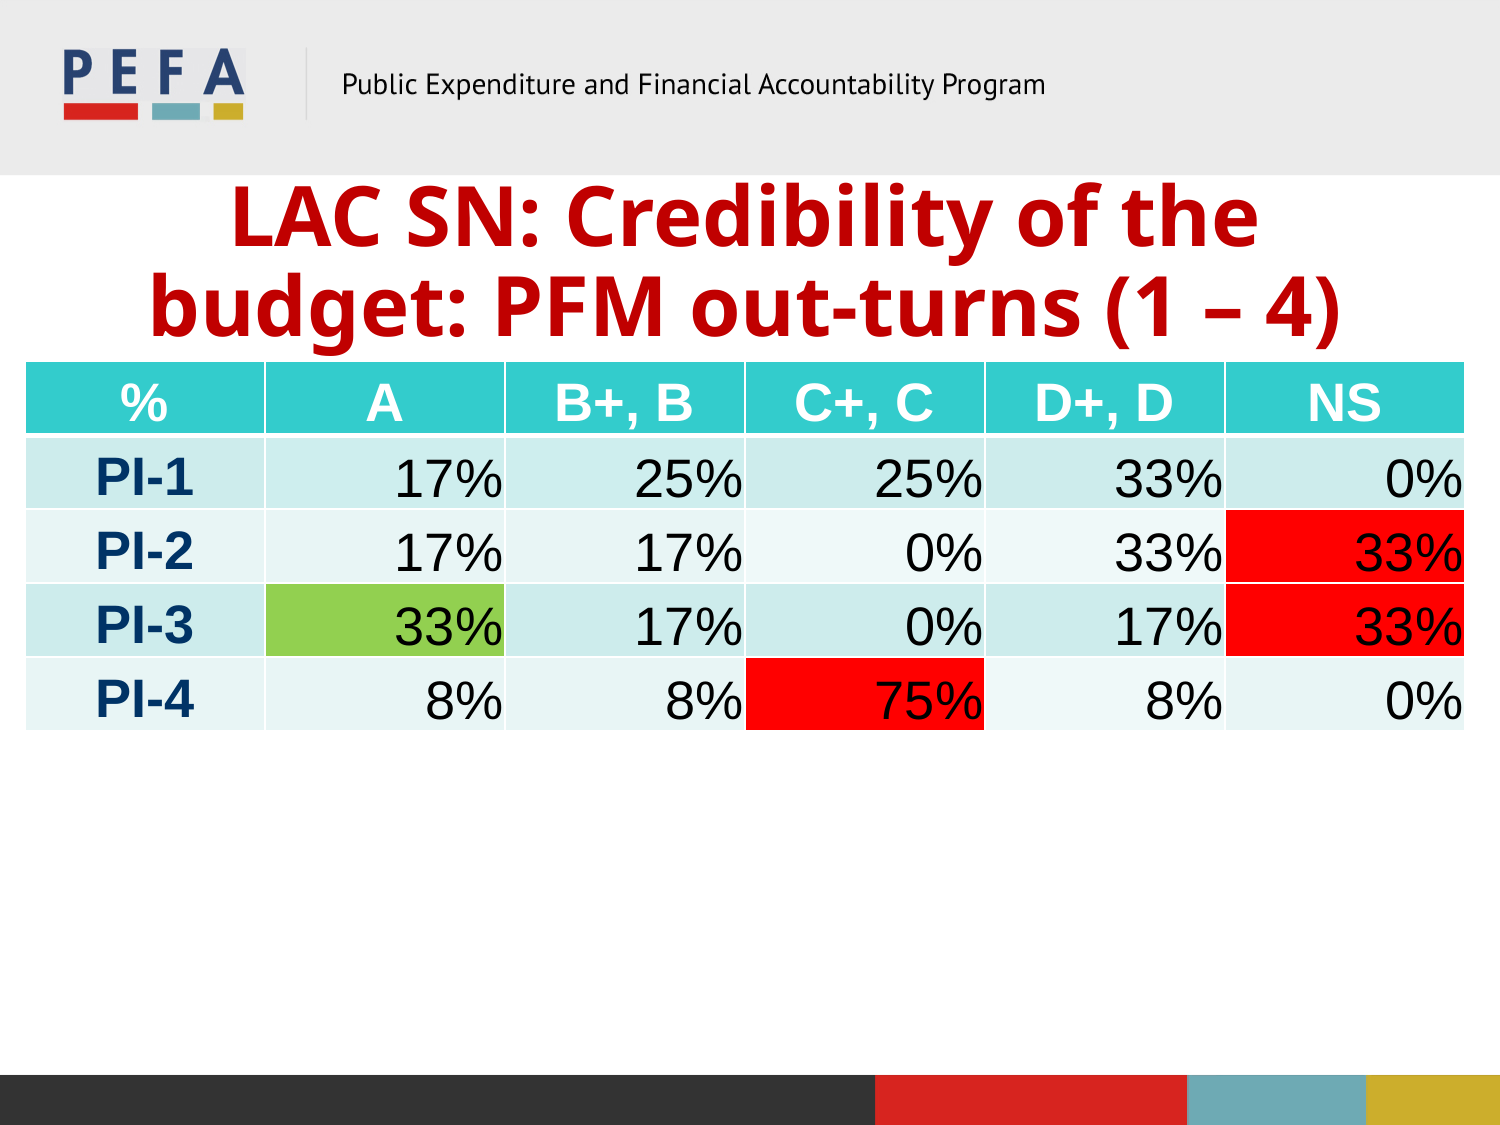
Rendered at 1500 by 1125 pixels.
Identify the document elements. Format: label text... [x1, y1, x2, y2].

table_cell 25% [506, 438, 744, 508]
table_cell 8% [986, 658, 1224, 730]
picture [0, 0, 1500, 1125]
table_header % [26, 362, 264, 433]
table_cell 0% [746, 584, 984, 656]
table_cell 25% [746, 438, 984, 508]
table_cell 33% [986, 438, 1224, 508]
table_header C+, C [746, 362, 984, 433]
table_cell 8% [266, 658, 504, 730]
table_cell 17% [266, 510, 504, 582]
table_cell 17% [986, 584, 1224, 656]
table_header B+, B [506, 362, 744, 433]
table_cell 33% [1226, 584, 1464, 656]
table_cell 17% [506, 584, 744, 656]
table_cell 33% [266, 584, 504, 656]
table_cell PI-3 [26, 584, 264, 656]
table_cell PI-4 [26, 658, 264, 730]
table_header NS [1226, 362, 1464, 433]
table_cell 17% [506, 510, 744, 582]
table_header A [266, 362, 504, 433]
title LAC SN: Credibility of the budget: PFM out-turns (1 – 4) [64, 160, 1426, 361]
table_header D+, D [986, 362, 1224, 433]
table_cell 0% [1226, 438, 1464, 508]
table_cell 0% [746, 510, 984, 582]
table_cell 17% [266, 438, 504, 508]
table_cell 0% [1226, 658, 1464, 730]
table_cell 75% [746, 658, 984, 730]
table_cell PI-1 [26, 438, 264, 508]
table_cell PI-2 [26, 510, 264, 582]
table_cell 33% [986, 510, 1224, 582]
table_cell 8% [506, 658, 744, 730]
table_cell 33% [1226, 510, 1464, 582]
